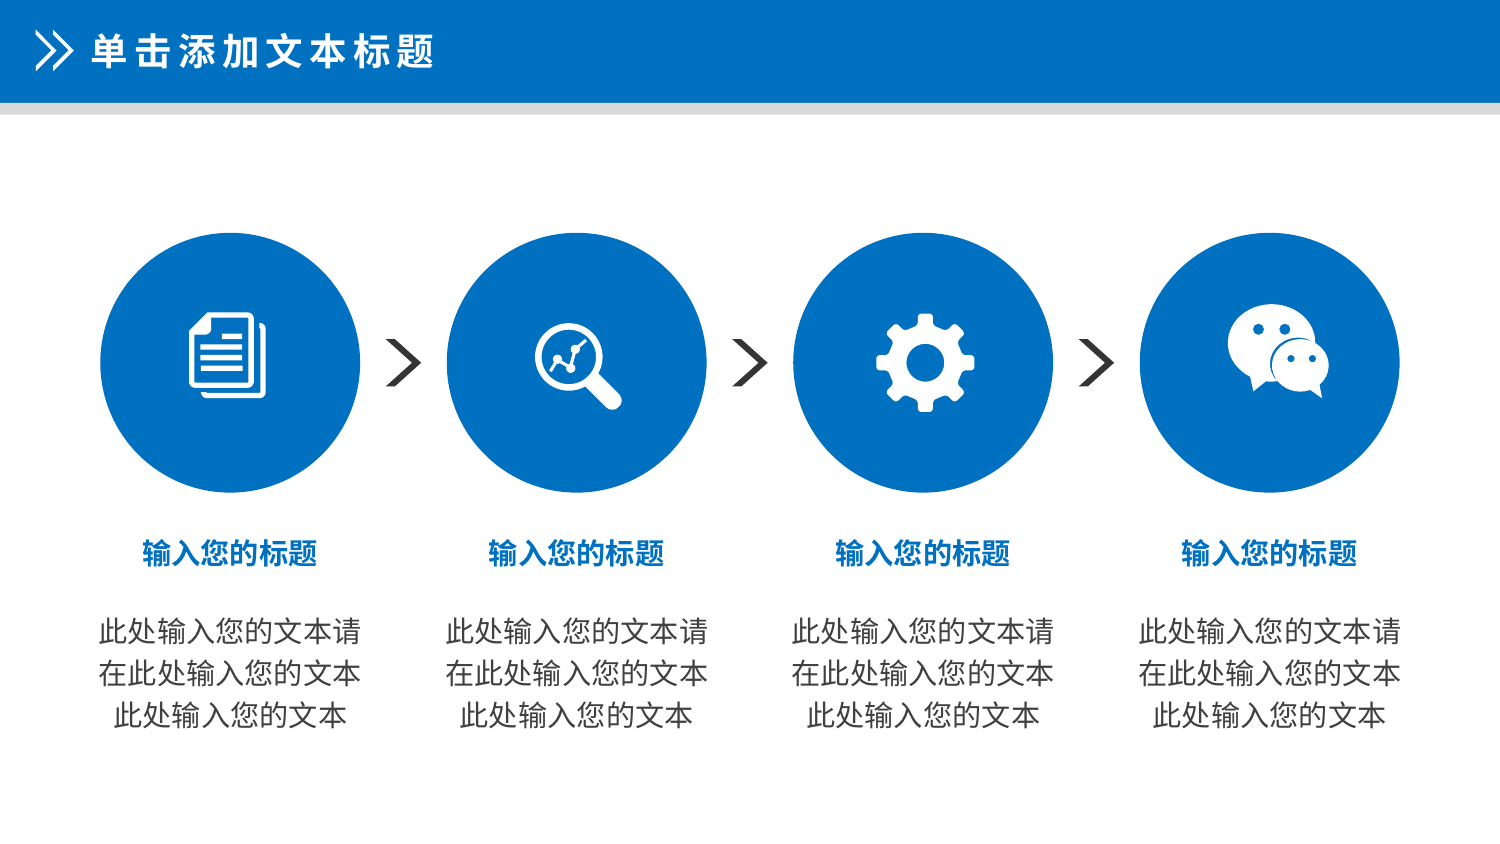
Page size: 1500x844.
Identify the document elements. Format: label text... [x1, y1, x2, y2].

text_box [0, 0, 1500, 101]
text_box 单击添加文本标题 [76, 20, 450, 80]
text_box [1139, 232, 1400, 493]
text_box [446, 232, 707, 493]
text_box [730, 337, 770, 389]
text_box [0, 101, 1500, 117]
text_box [383, 337, 424, 389]
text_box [776, 528, 1071, 754]
text_box [1076, 337, 1117, 389]
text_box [429, 528, 724, 754]
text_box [20, 35, 69, 66]
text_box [792, 232, 1054, 493]
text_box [100, 232, 361, 493]
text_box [83, 528, 378, 754]
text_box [1122, 528, 1417, 754]
